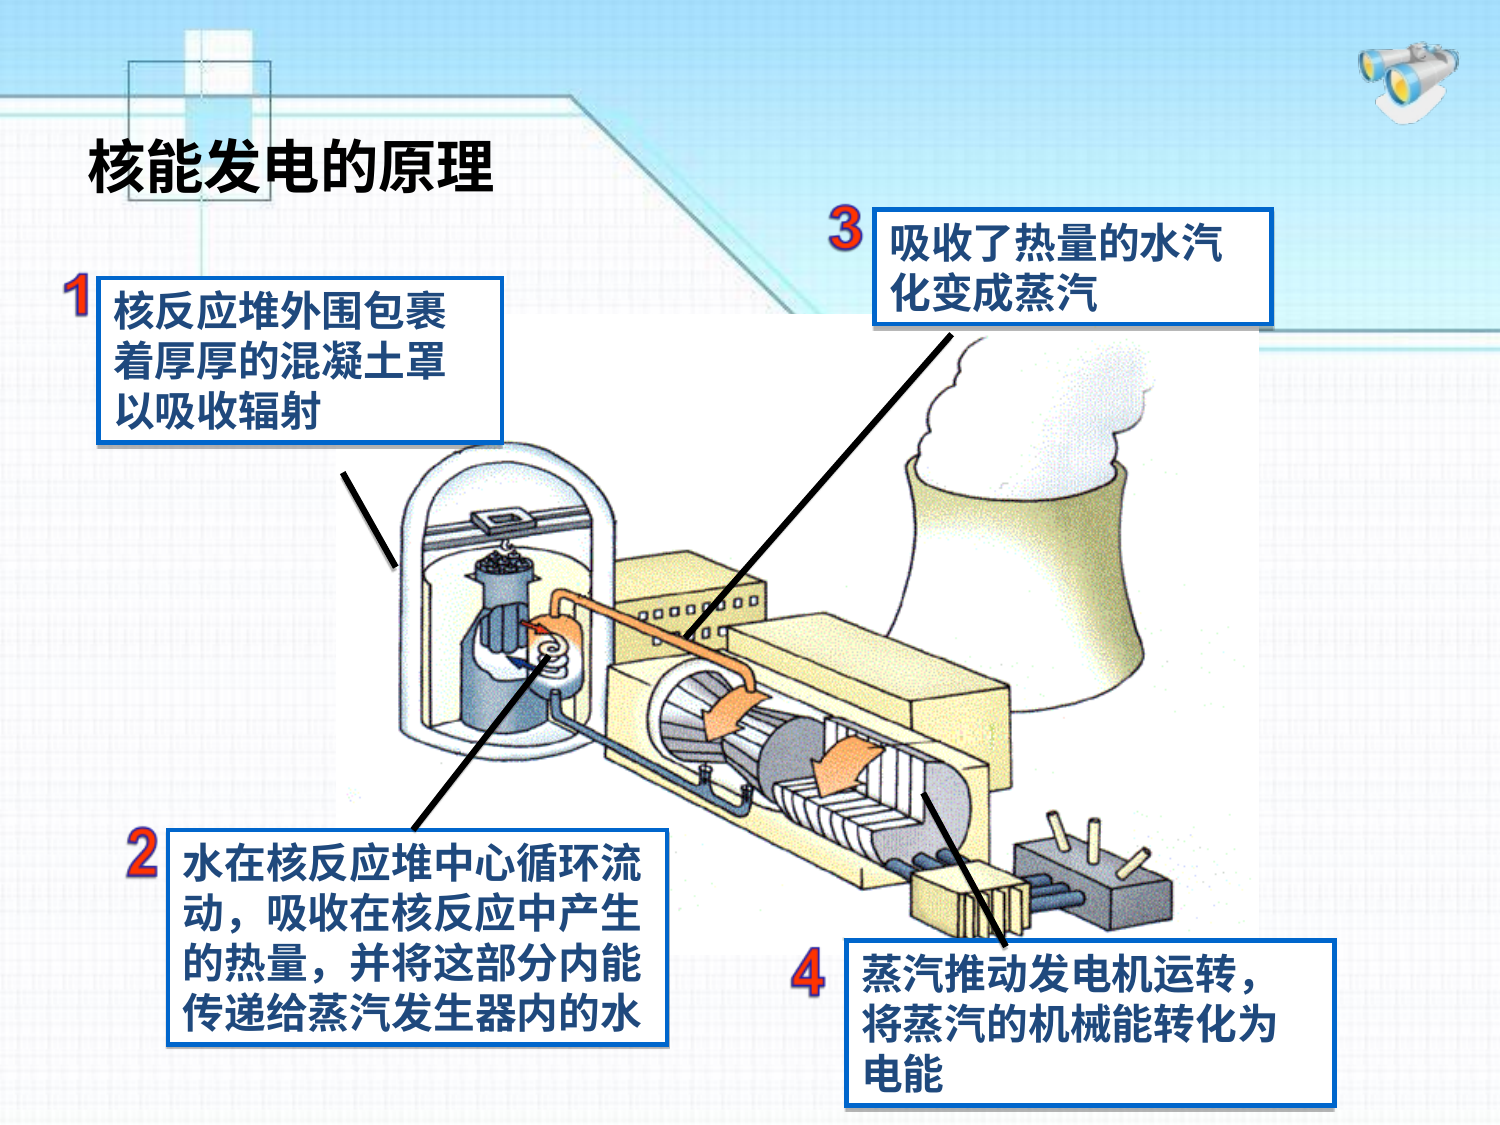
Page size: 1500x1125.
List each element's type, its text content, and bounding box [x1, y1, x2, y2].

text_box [751, 792, 1335, 1111]
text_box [684, 171, 1273, 639]
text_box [88, 655, 668, 1050]
picture [0, 0, 1500, 1125]
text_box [17, 242, 503, 568]
text_box 核能发电的原理 [72, 122, 510, 208]
